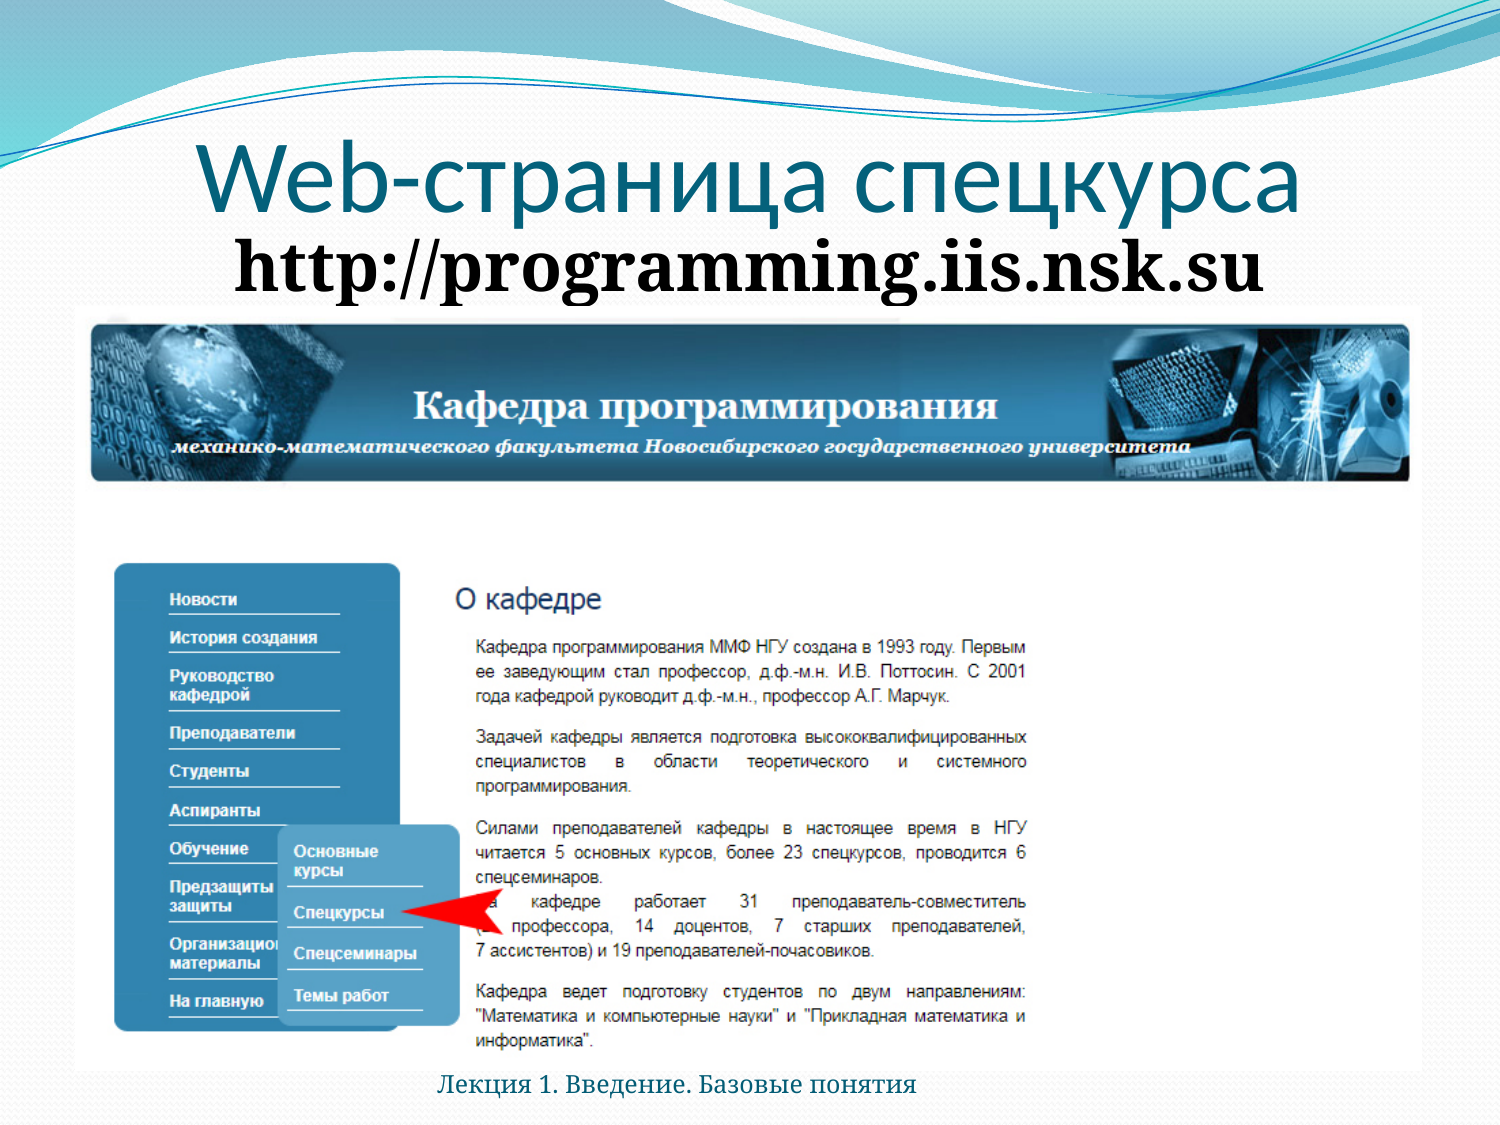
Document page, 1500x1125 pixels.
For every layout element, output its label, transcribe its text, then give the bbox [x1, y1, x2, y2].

footer Лекция 1. Введение. Базовые понятия [437, 1084, 988, 1103]
title Web-страница спецкурса [29, 105, 1471, 215]
list http://programming.iis.nsk.su [29, 215, 1471, 286]
picture [75, 306, 1422, 1072]
